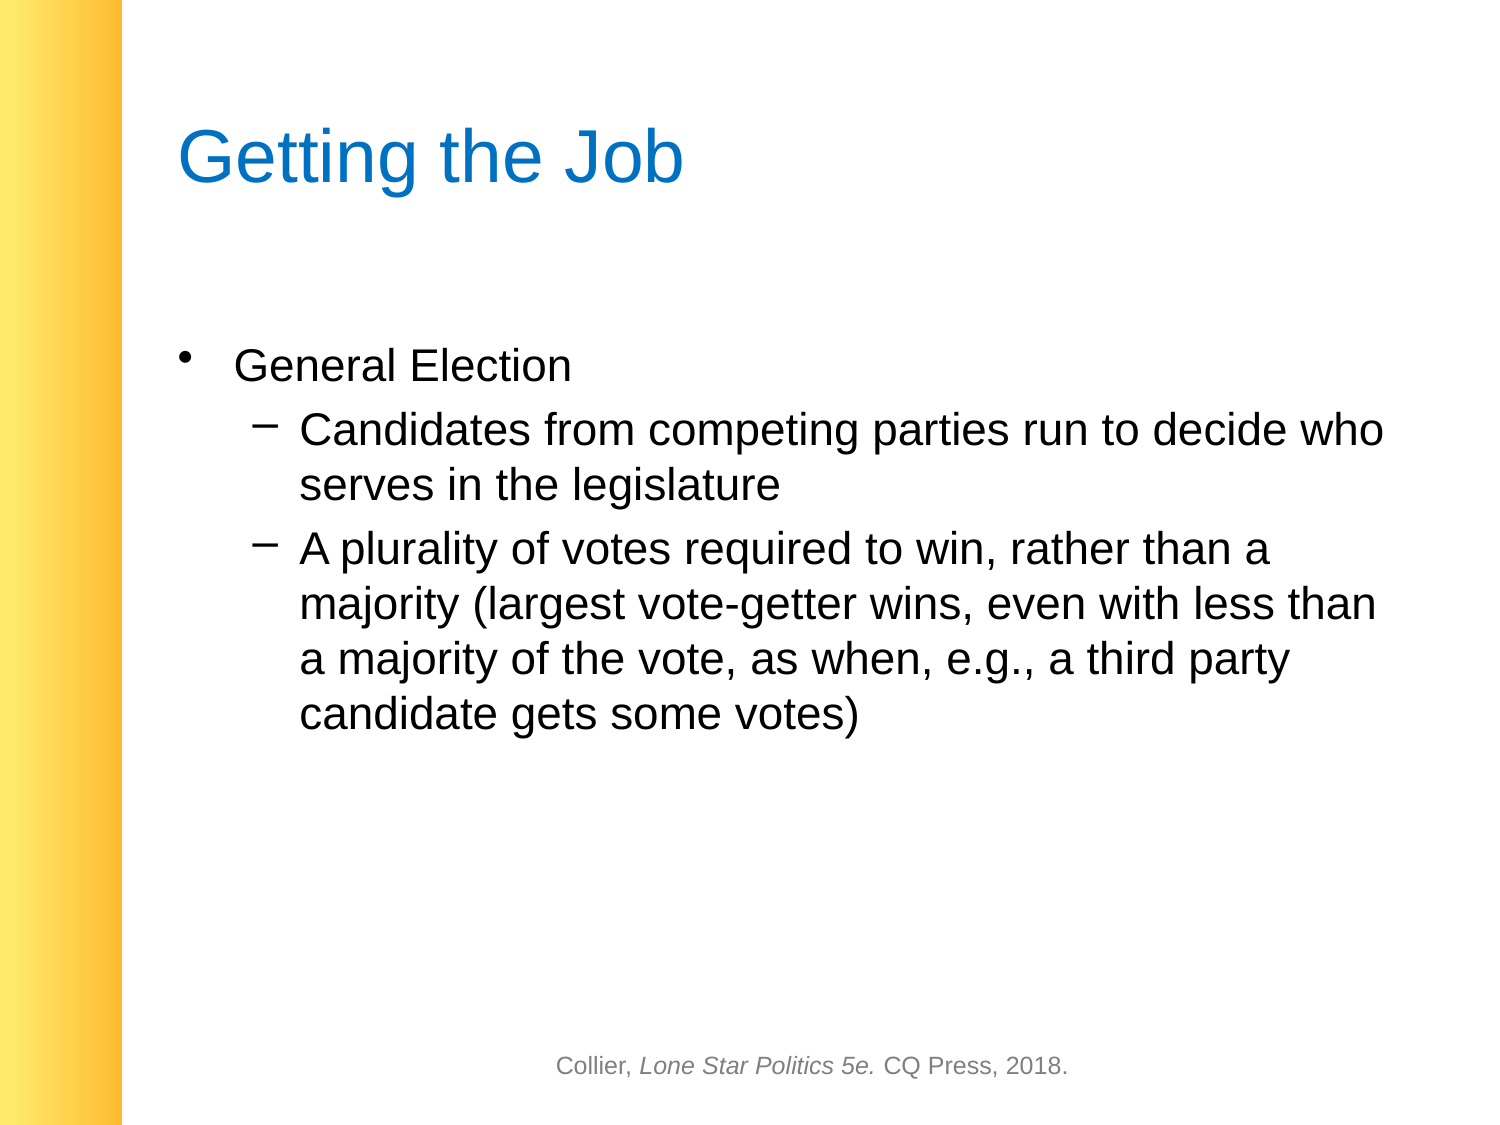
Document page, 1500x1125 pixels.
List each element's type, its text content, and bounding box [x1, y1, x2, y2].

title Getting the Job [162, 99, 1475, 288]
picture [0, 0, 1500, 1125]
text_box Collier, Lone Star Politics 5e. CQ Press, 2018. [525, 1042, 1100, 1087]
list General Election Candidates from competing parties run to decide who serves in the legislature A plurality of votes required to win, rather than a majority (largest vote-getter wins, even with less than a majority of the vote, as when, e.g., a third party candidate gets some votes) [162, 328, 1413, 963]
